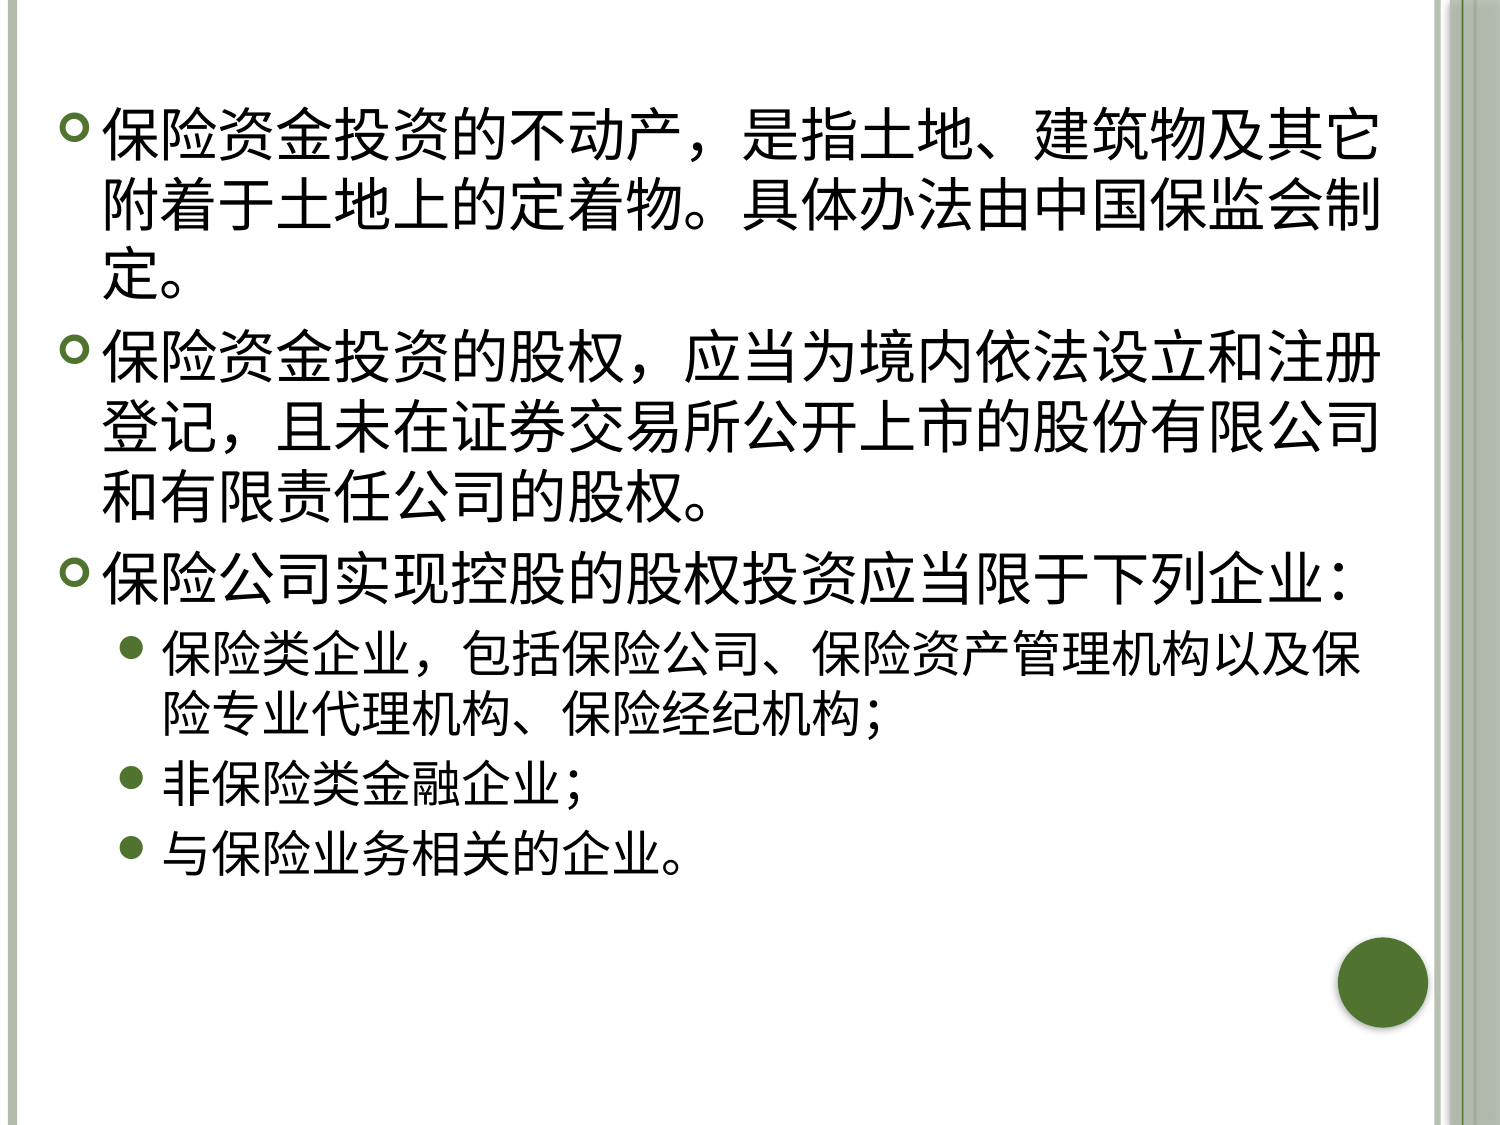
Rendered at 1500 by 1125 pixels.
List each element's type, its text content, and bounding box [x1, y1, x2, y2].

list 保险资金投资的不动产，是指土地、建筑物及其它附着于土地上的定着物。具体办法由中国保监会制定。 保险资金投资的股权，应当为境内依法设立和注册登记，且未在证券交易所公开上市的股份有限公司和有限责任公司的股权。 保险公司实现控股的股权投资应当限于下列企业： 保险类企业，包括保险公司、保险资产管理机构以及保险专业代理机构、保险经纪机构； 非保险类金融企业； 与保险业务相关的企业。 [41, 89, 1426, 1006]
